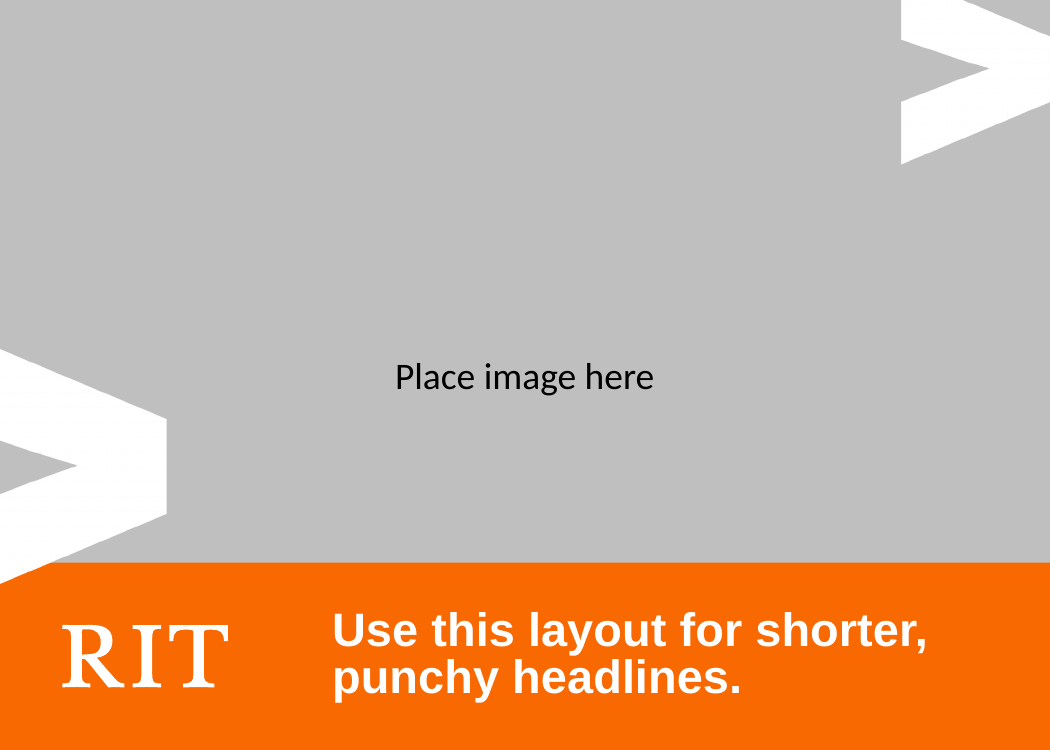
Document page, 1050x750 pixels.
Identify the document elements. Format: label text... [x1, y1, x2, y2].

text_box [0, 614, 1050, 750]
picture [0, 0, 1050, 606]
text_box Use this layout for shorter, punchy headlines. [330, 615, 938, 703]
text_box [62, 624, 229, 688]
